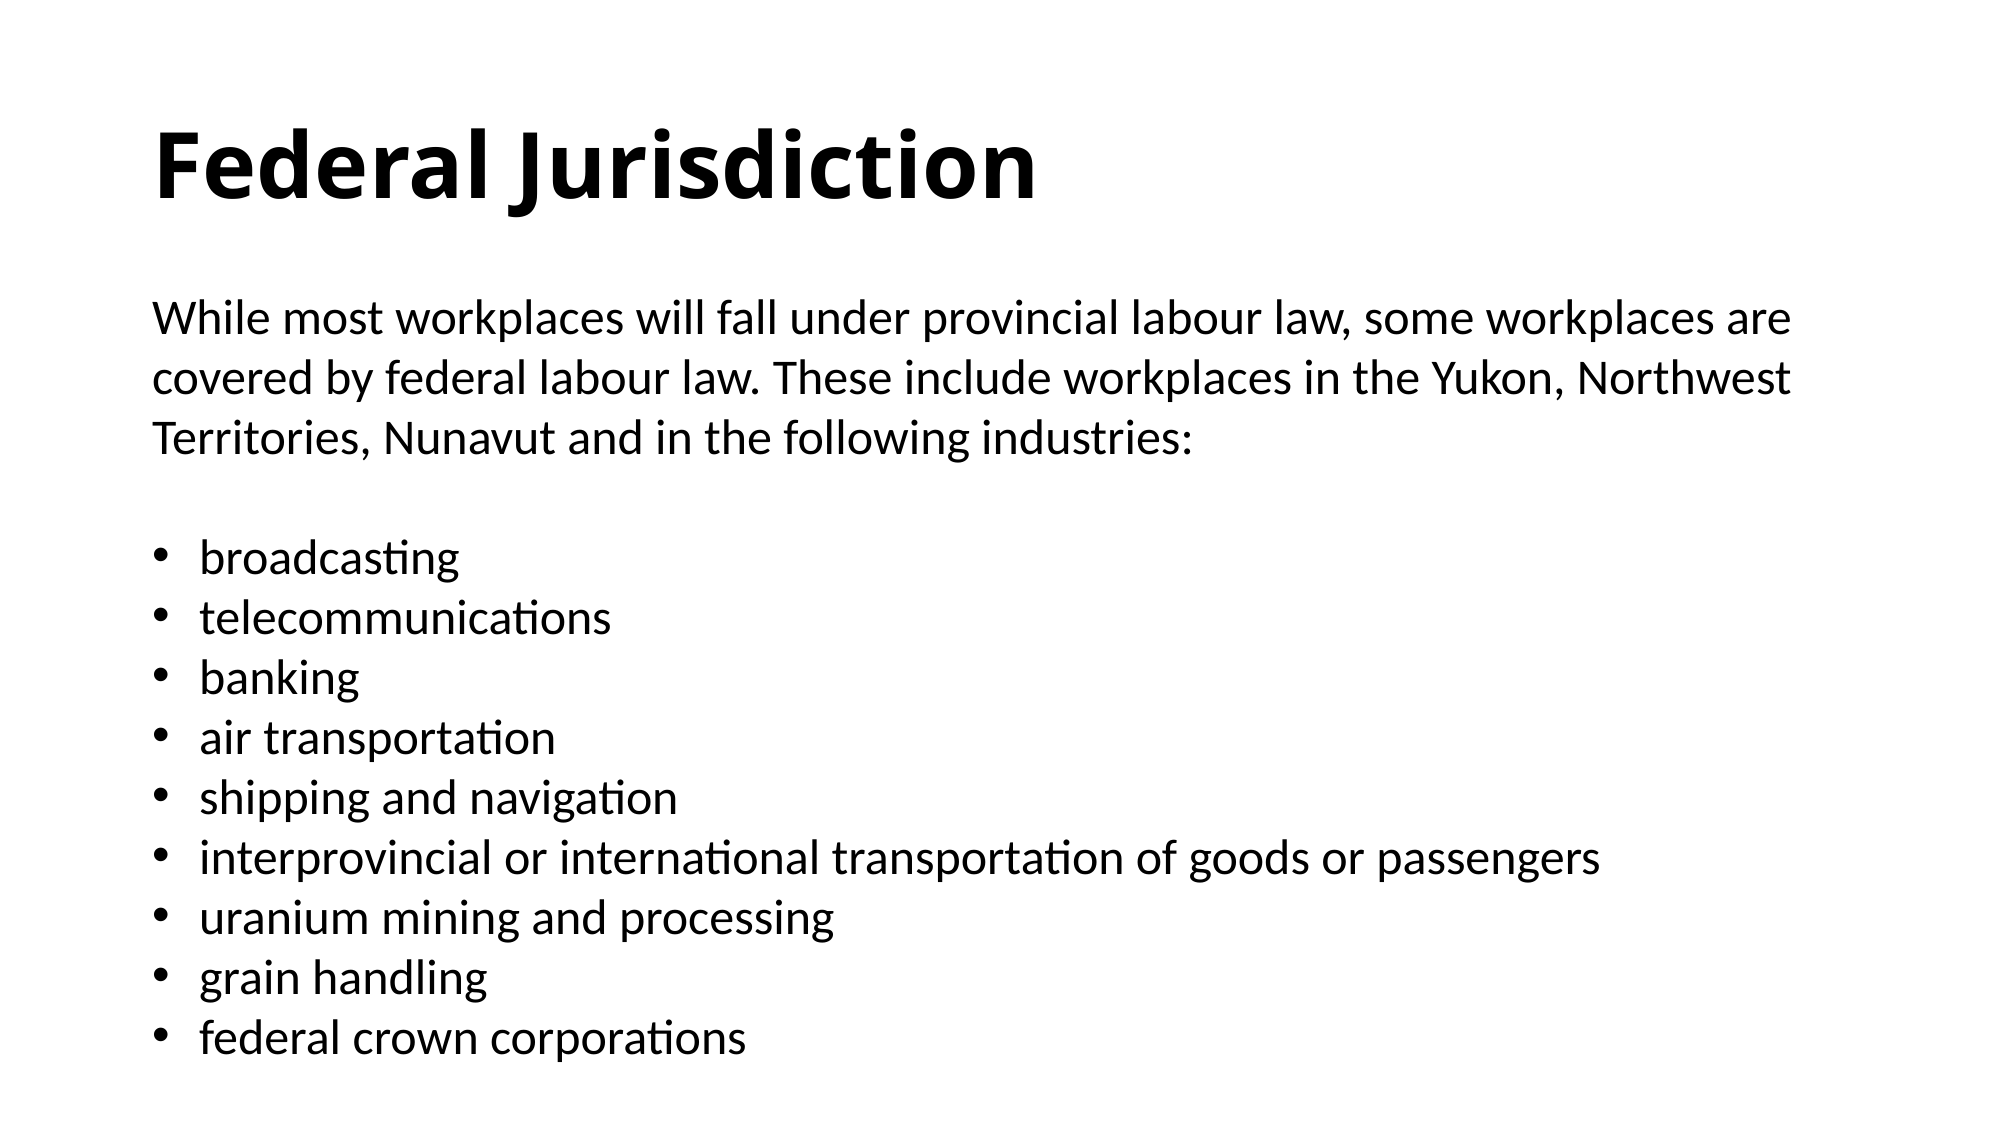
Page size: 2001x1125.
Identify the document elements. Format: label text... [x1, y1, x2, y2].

title Federal Jurisdiction [137, 59, 1863, 277]
text_box While most workplaces will fall under provincial labour law, some workplaces are covered by federal labour law. These include workplaces in the Yukon, Northwest Territories, Nunavut and in the following industries: broadcasting telecommunications banking air transportation shipping and navigation interprovincial or international transportation of goods or passengers uranium mining and processing grain handling federal crown corporations [137, 277, 1890, 1072]
